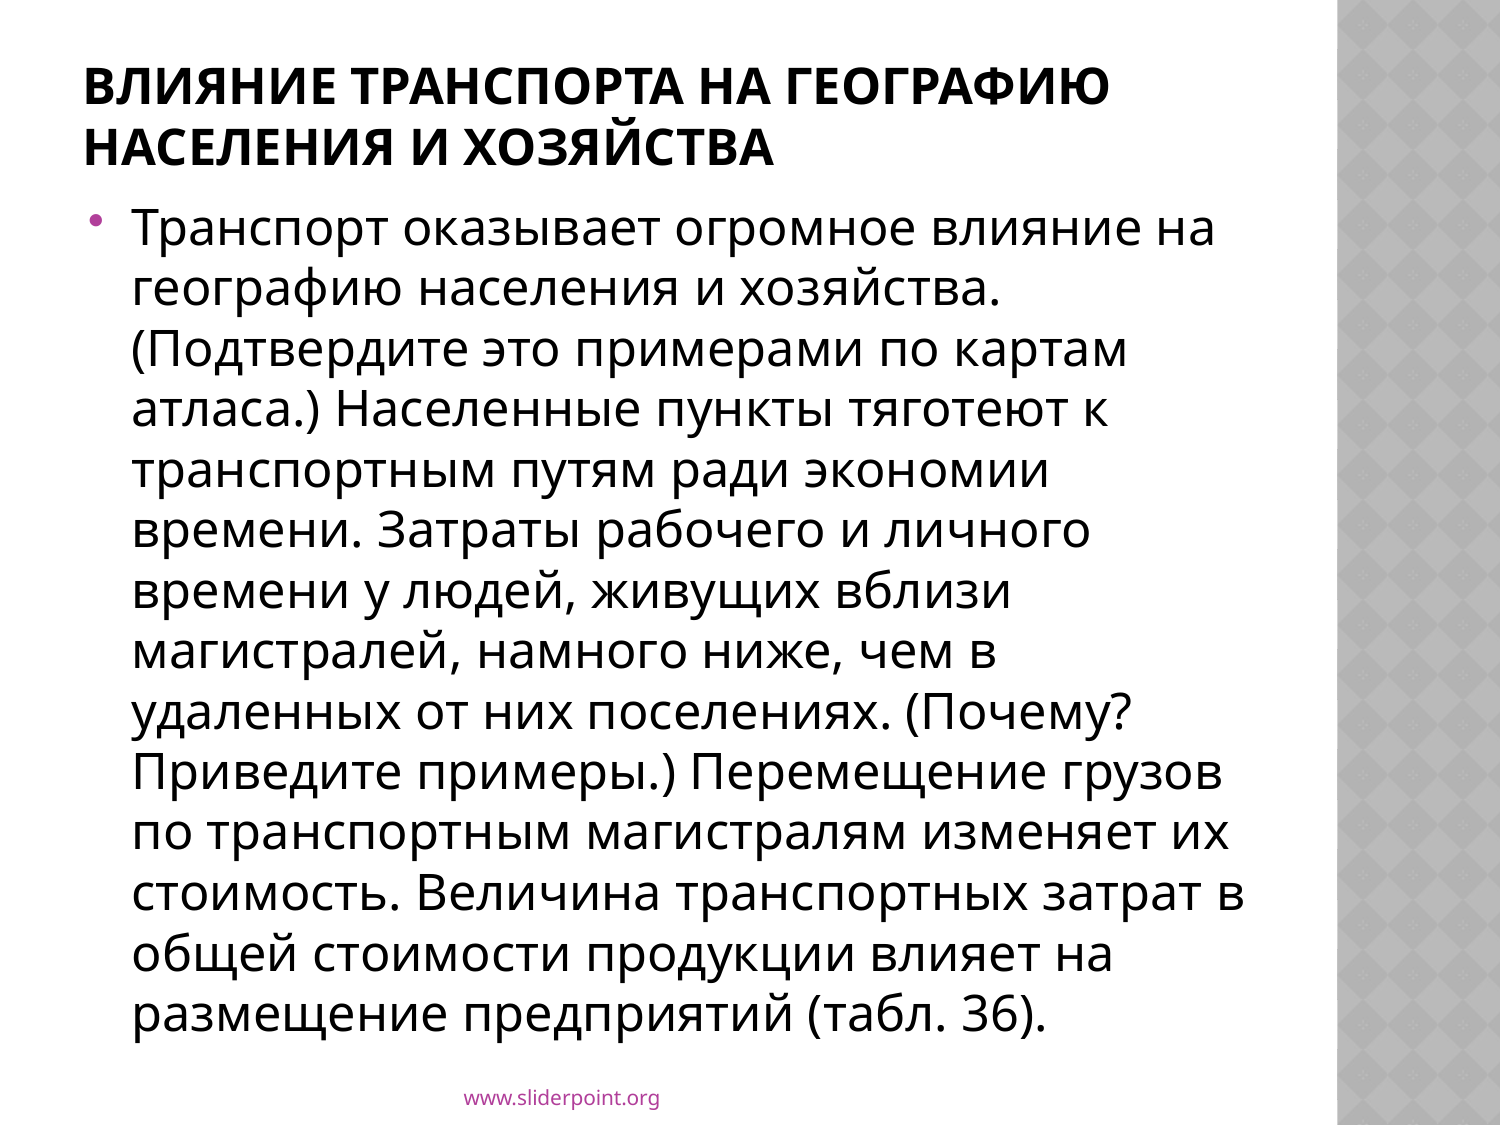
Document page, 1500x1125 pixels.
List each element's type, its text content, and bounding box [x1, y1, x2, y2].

list Транспорт оказывает огромное влияние на географию населения и хозяйства. (Подтвердите это примерами по картам атласа.) Населенные пункты тяготеют к транспортным путям ради экономии времени. Затраты рабочего и личного времени у людей, живущих вблизи магистралей, намного ниже, чем в удаленных от них поселениях. (Почему? Приведите примеры.) Перемещение грузов по транспортным магистралям изменяет их стоимость. Величина транспортных затрат в общей стоимости продукции влияет на размещение предприятий (табл. 36). [75, 187, 1263, 1059]
footer www.sliderpoint.org [75, 1075, 675, 1114]
title Влияние транспорта на географию населения и хозяйства [75, 52, 1263, 176]
